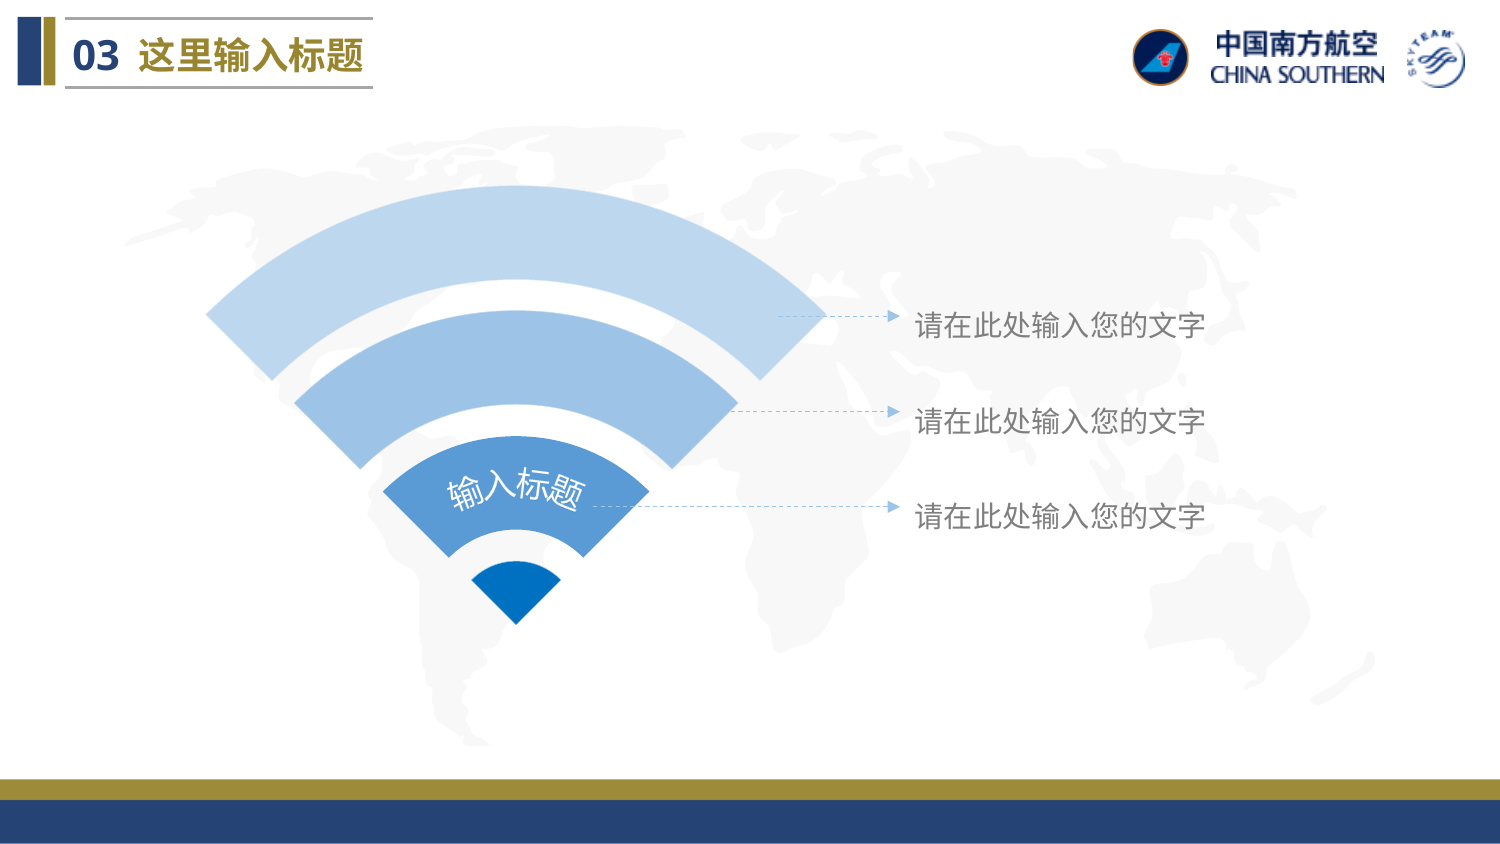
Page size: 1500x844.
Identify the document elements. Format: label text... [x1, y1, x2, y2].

text_box [205, 185, 827, 381]
text_box [294, 310, 739, 470]
text_box 请在此处输入您的文字 [900, 485, 1454, 529]
picture [1132, 29, 1189, 86]
picture [1407, 30, 1465, 88]
text_box [416, 436, 617, 465]
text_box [57, 21, 413, 88]
picture [381, 466, 652, 759]
picture [1217, 30, 1377, 57]
text_box 请在此处输入您的文字 [900, 294, 1454, 338]
picture [1211, 66, 1384, 83]
text_box 请在此处输入您的文字 [900, 390, 1454, 434]
